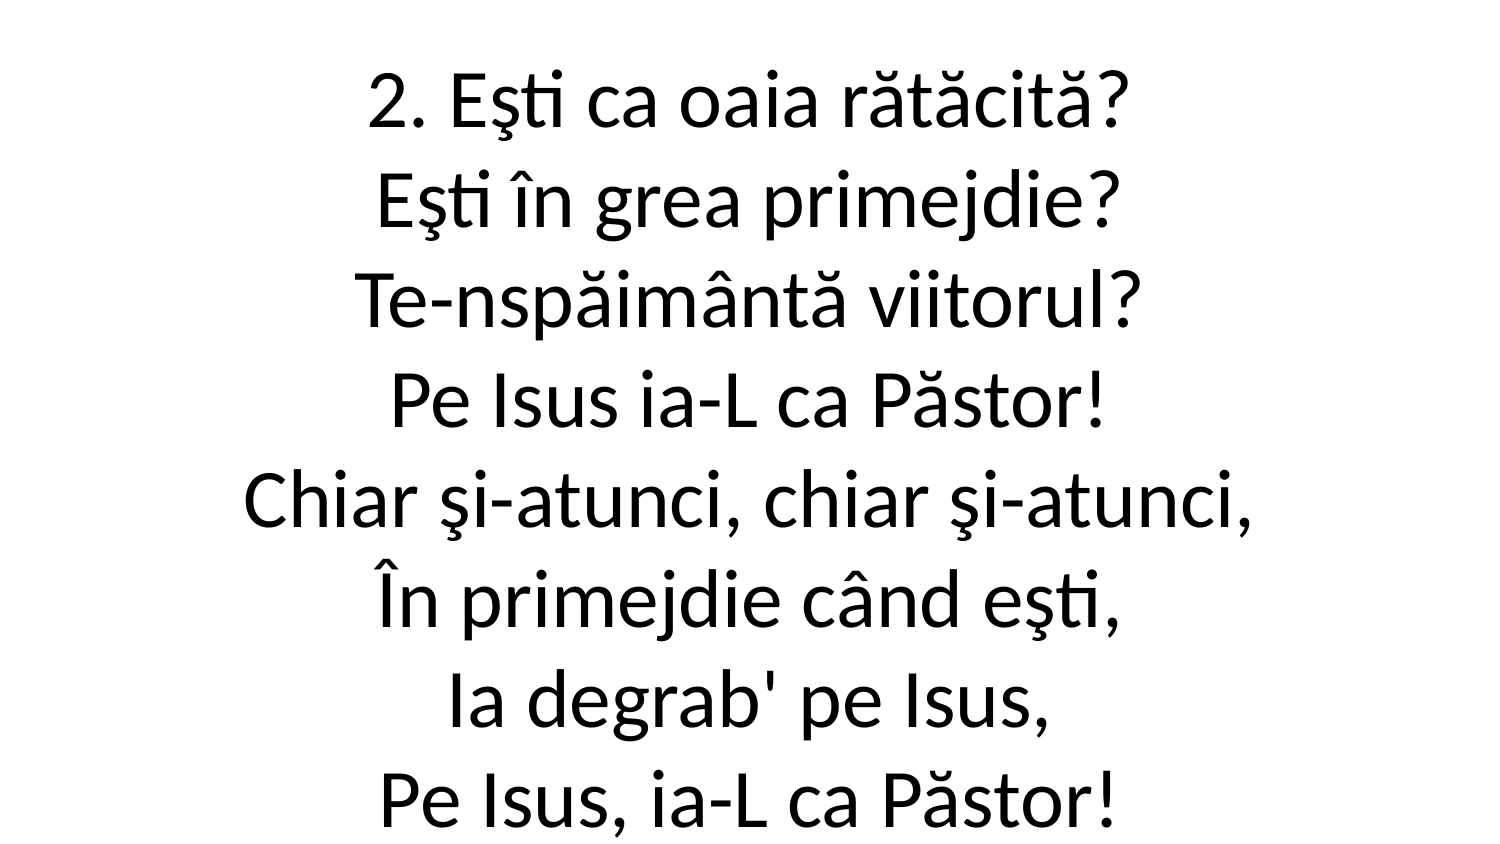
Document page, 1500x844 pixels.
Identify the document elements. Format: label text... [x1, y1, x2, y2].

text_box 2. Eşti ca oaia rătăcită? Eşti în grea primejdie? Te-nspăimântă viitorul? Pe Isus ia-L ca Păstor! Chiar şi-atunci, chiar şi-atunci, În primejdie când eşti, Ia degrab' pe Isus, Pe Isus, ia-L ca Păstor! [228, 0, 1272, 844]
